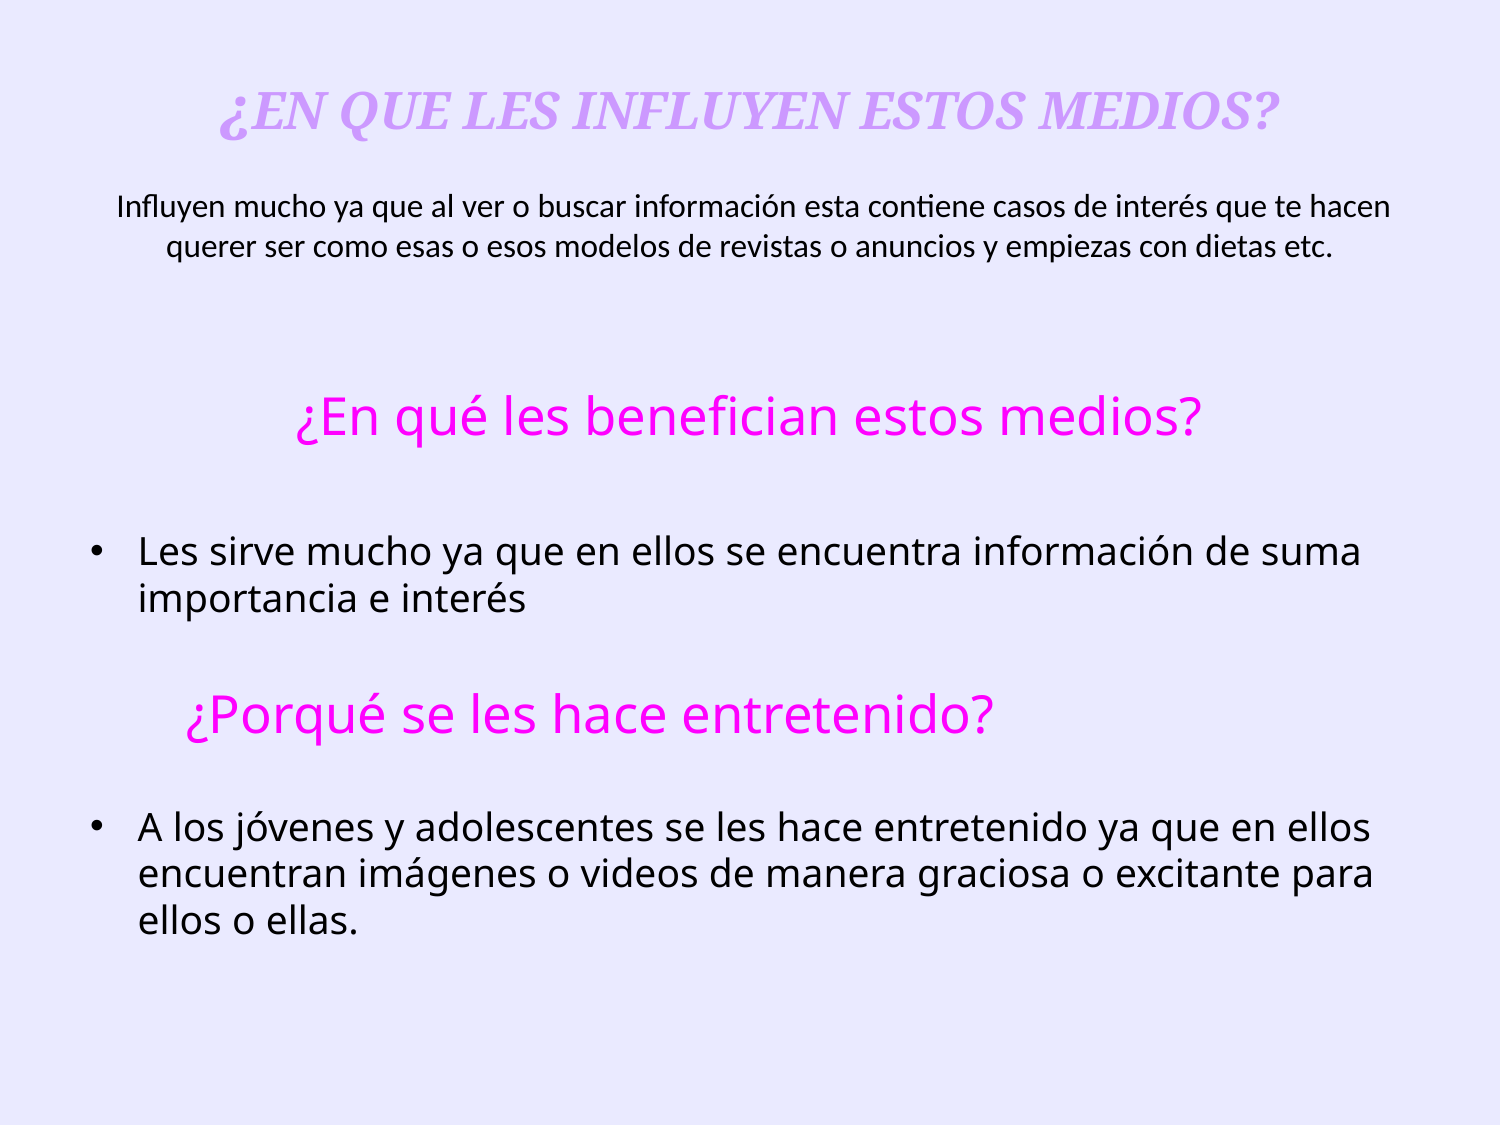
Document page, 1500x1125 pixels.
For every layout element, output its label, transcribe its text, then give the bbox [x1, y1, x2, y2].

title ¿EN QUE LES INFLUYEN ESTOS MEDIOS? Influyen mucho ya que al ver o buscar información esta contiene casos de interés que te hacen querer ser como esas o esos modelos de revistas o anuncios y empiezas con dietas etc. [75, 45, 1425, 364]
list ¿En qué les benefician estos medios? Les sirve mucho ya que en ellos se encuentra información de suma importancia e interés ¿Porqué se les hace entretenido? A los jóvenes y adolescentes se les hace entretenido ya que en ellos encuentran imágenes o videos de manera graciosa o excitante para ellos o ellas. [75, 375, 1425, 1005]
